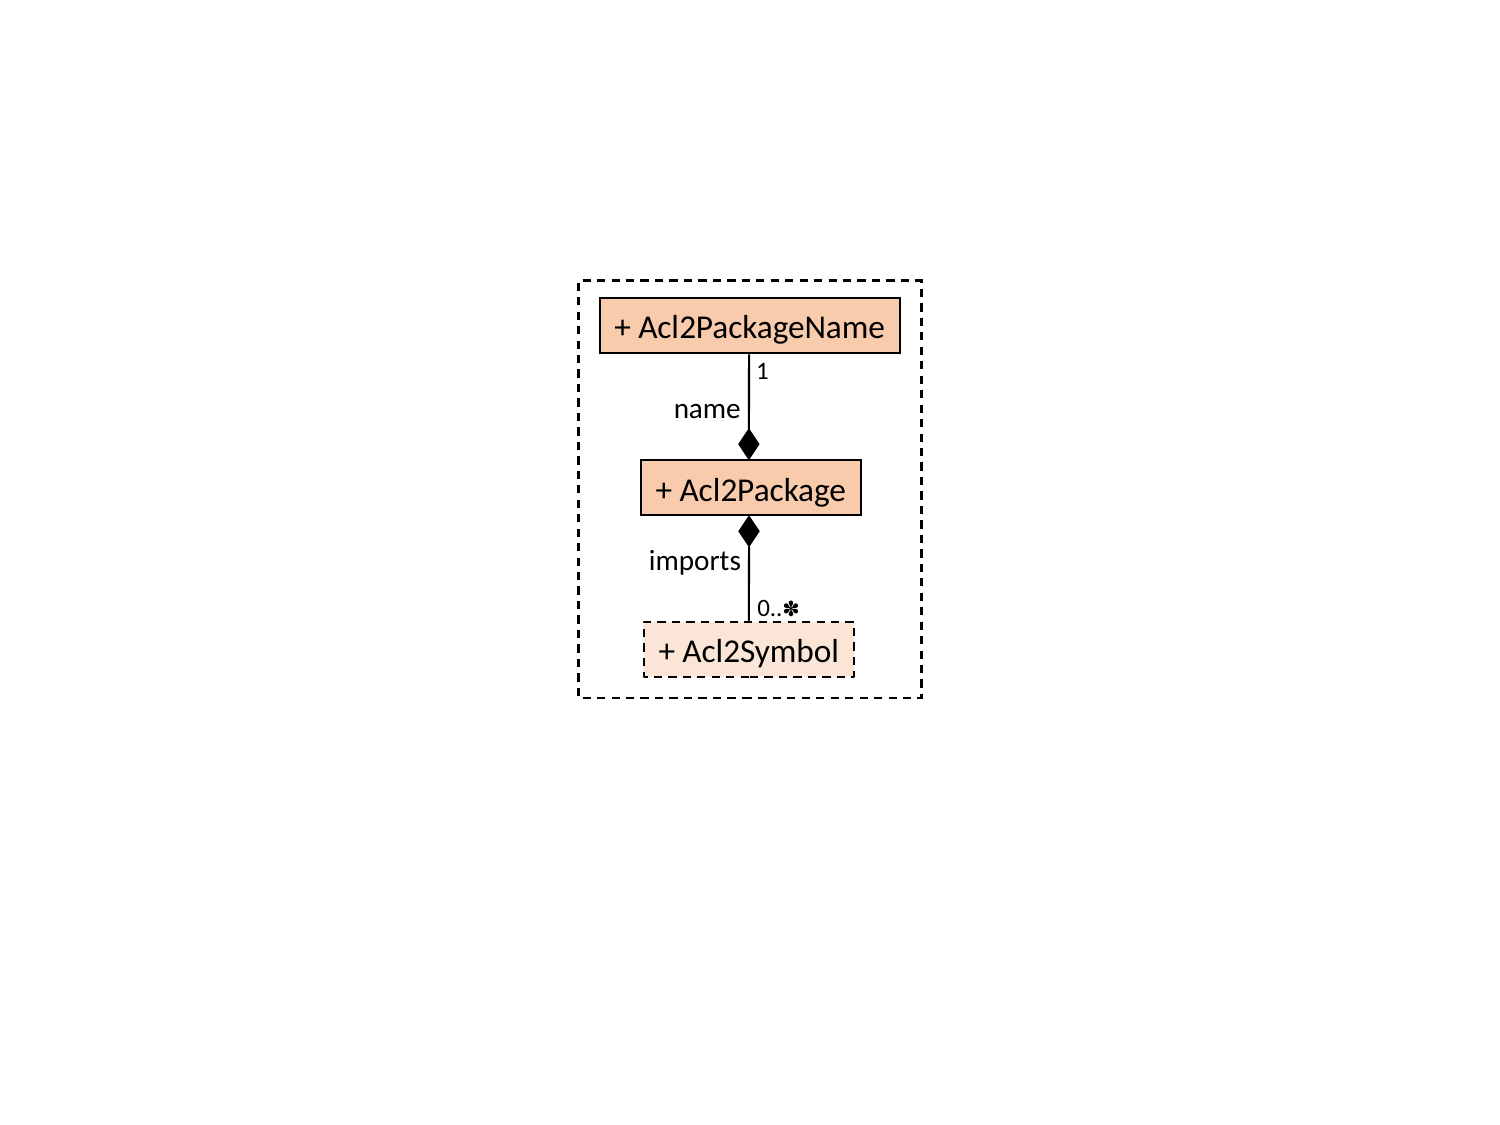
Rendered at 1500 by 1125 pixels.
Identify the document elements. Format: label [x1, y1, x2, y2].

text_box [577, 279, 923, 699]
text_box [597, 297, 903, 678]
